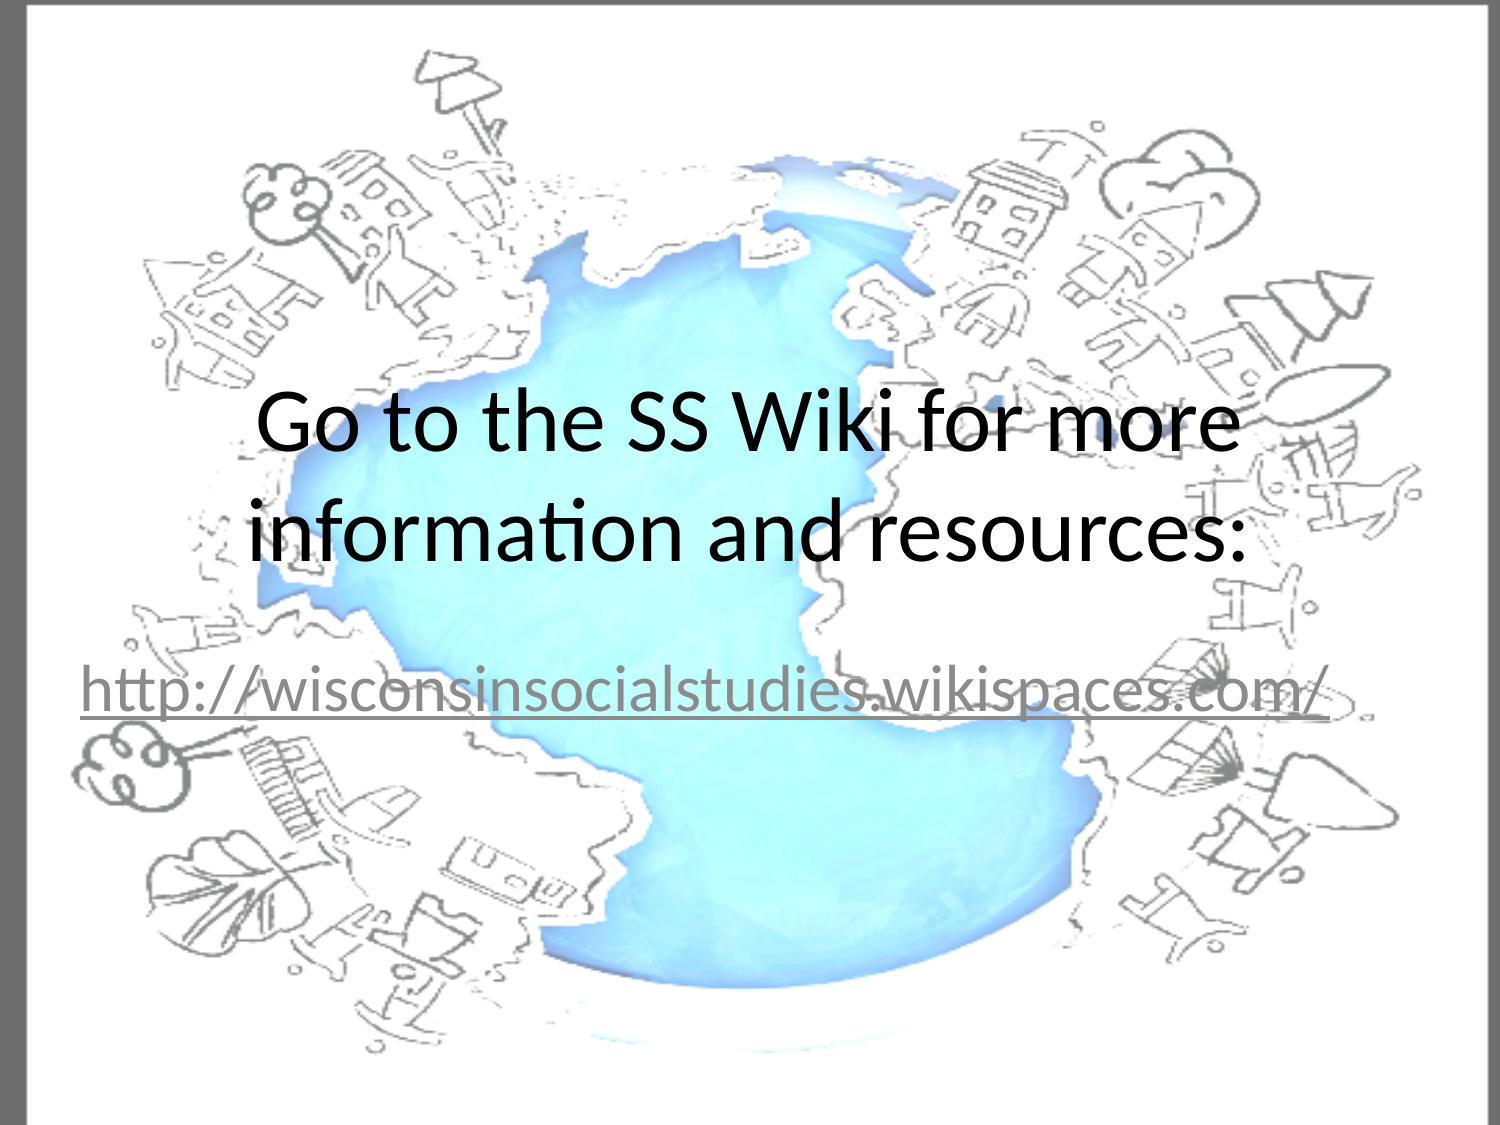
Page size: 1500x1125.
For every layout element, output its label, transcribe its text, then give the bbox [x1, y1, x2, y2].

subtitle http://wisconsinsocialstudies.wikispaces.com/ [37, 637, 1388, 925]
title Go to the SS Wiki for more information and resources: [112, 349, 1388, 591]
